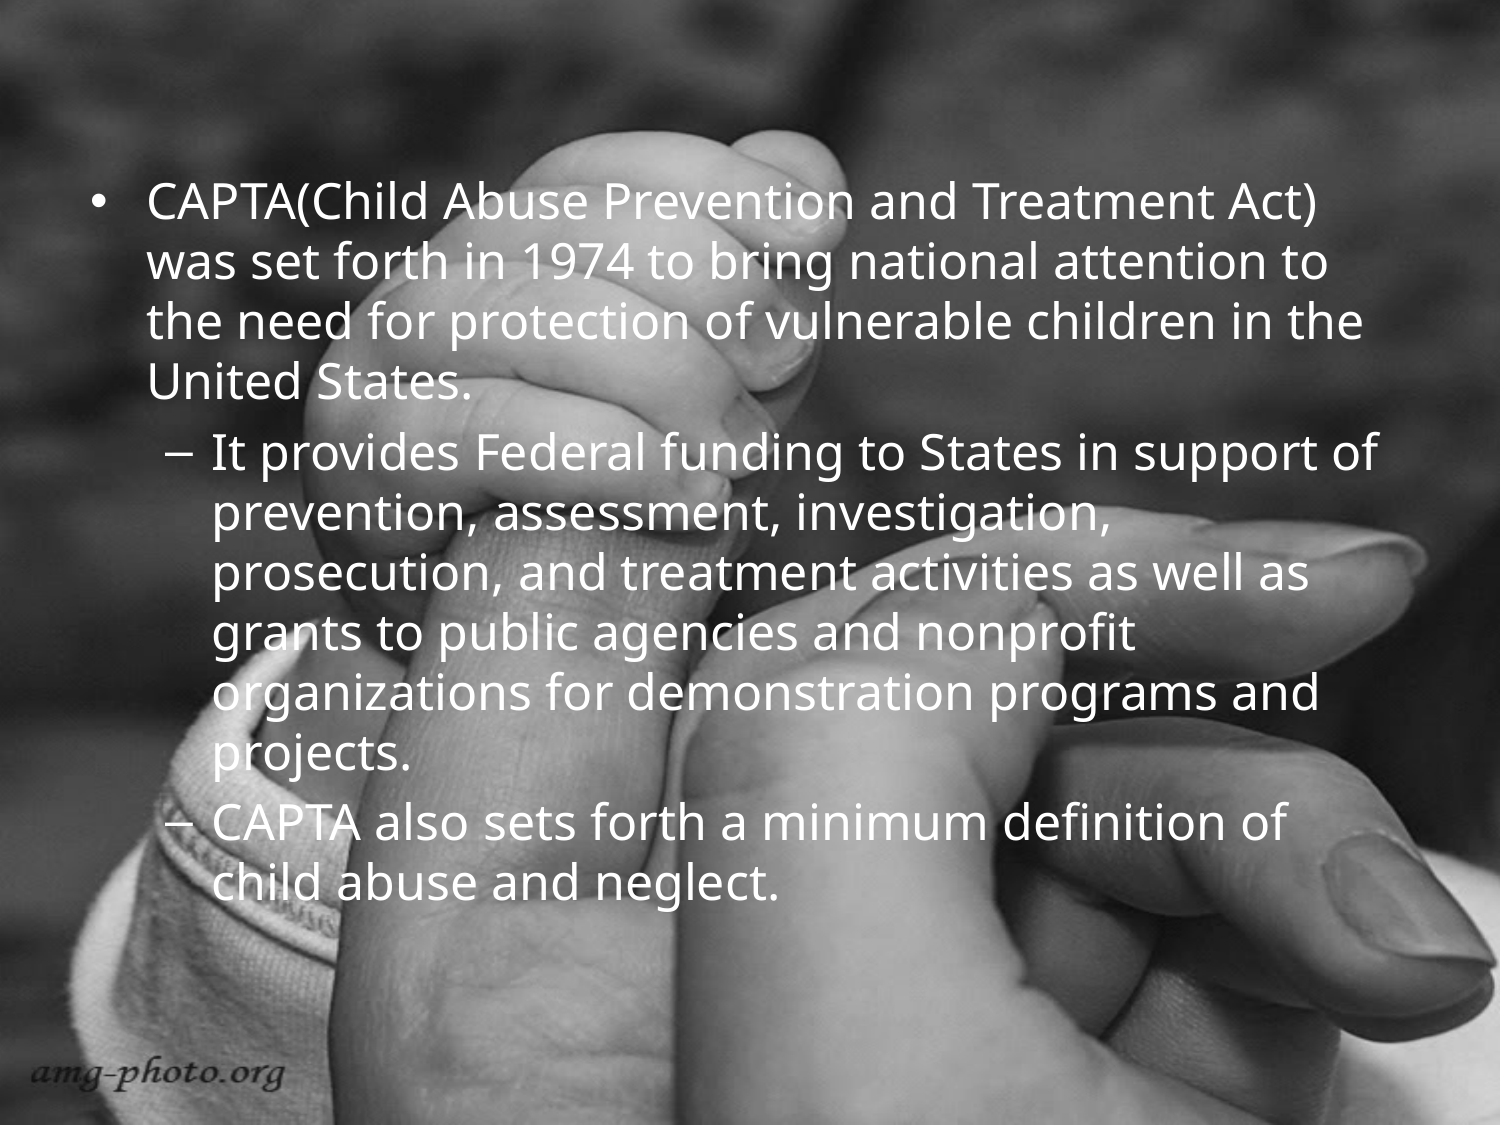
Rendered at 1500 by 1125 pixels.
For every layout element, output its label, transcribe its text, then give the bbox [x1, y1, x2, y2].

picture [0, 0, 1500, 1125]
list CAPTA(Child Abuse Prevention and Treatment Act) was set forth in 1974 to bring national attention to the need for protection of vulnerable children in the United States. It provides Federal funding to States in support of prevention, assessment, investigation, prosecution, and treatment activities as well as grants to public agencies and nonprofit organizations for demonstration programs and projects. CAPTA also sets forth a minimum definition of child abuse and neglect. [75, 162, 1425, 1125]
